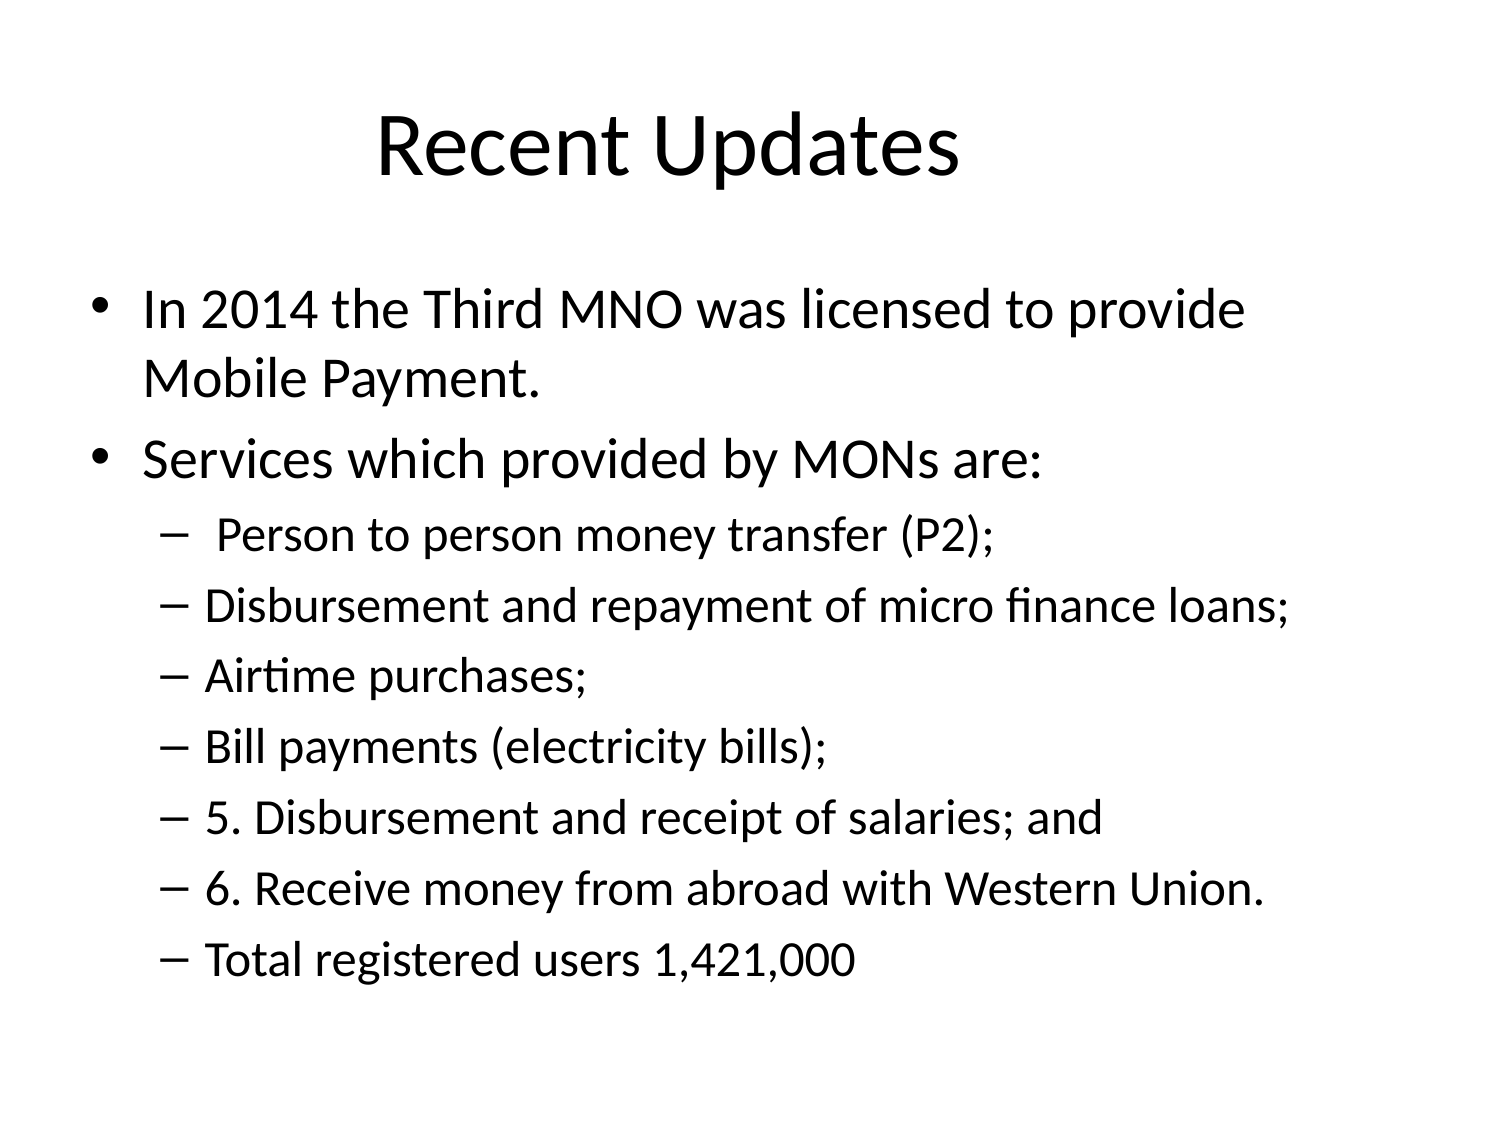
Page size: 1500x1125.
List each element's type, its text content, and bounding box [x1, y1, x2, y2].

title Recent Updates [75, 45, 1425, 233]
list In 2014 the Third MNO was licensed to provide Mobile Payment. Services which provided by MONs are: Person to person money transfer (P2); Disbursement and repayment of micro finance loans; Airtime purchases; Bill payments (electricity bills); 5. Disbursement and receipt of salaries; and 6. Receive money from abroad with Western Union. Total registered users 1,421,000 [75, 262, 1425, 1005]
